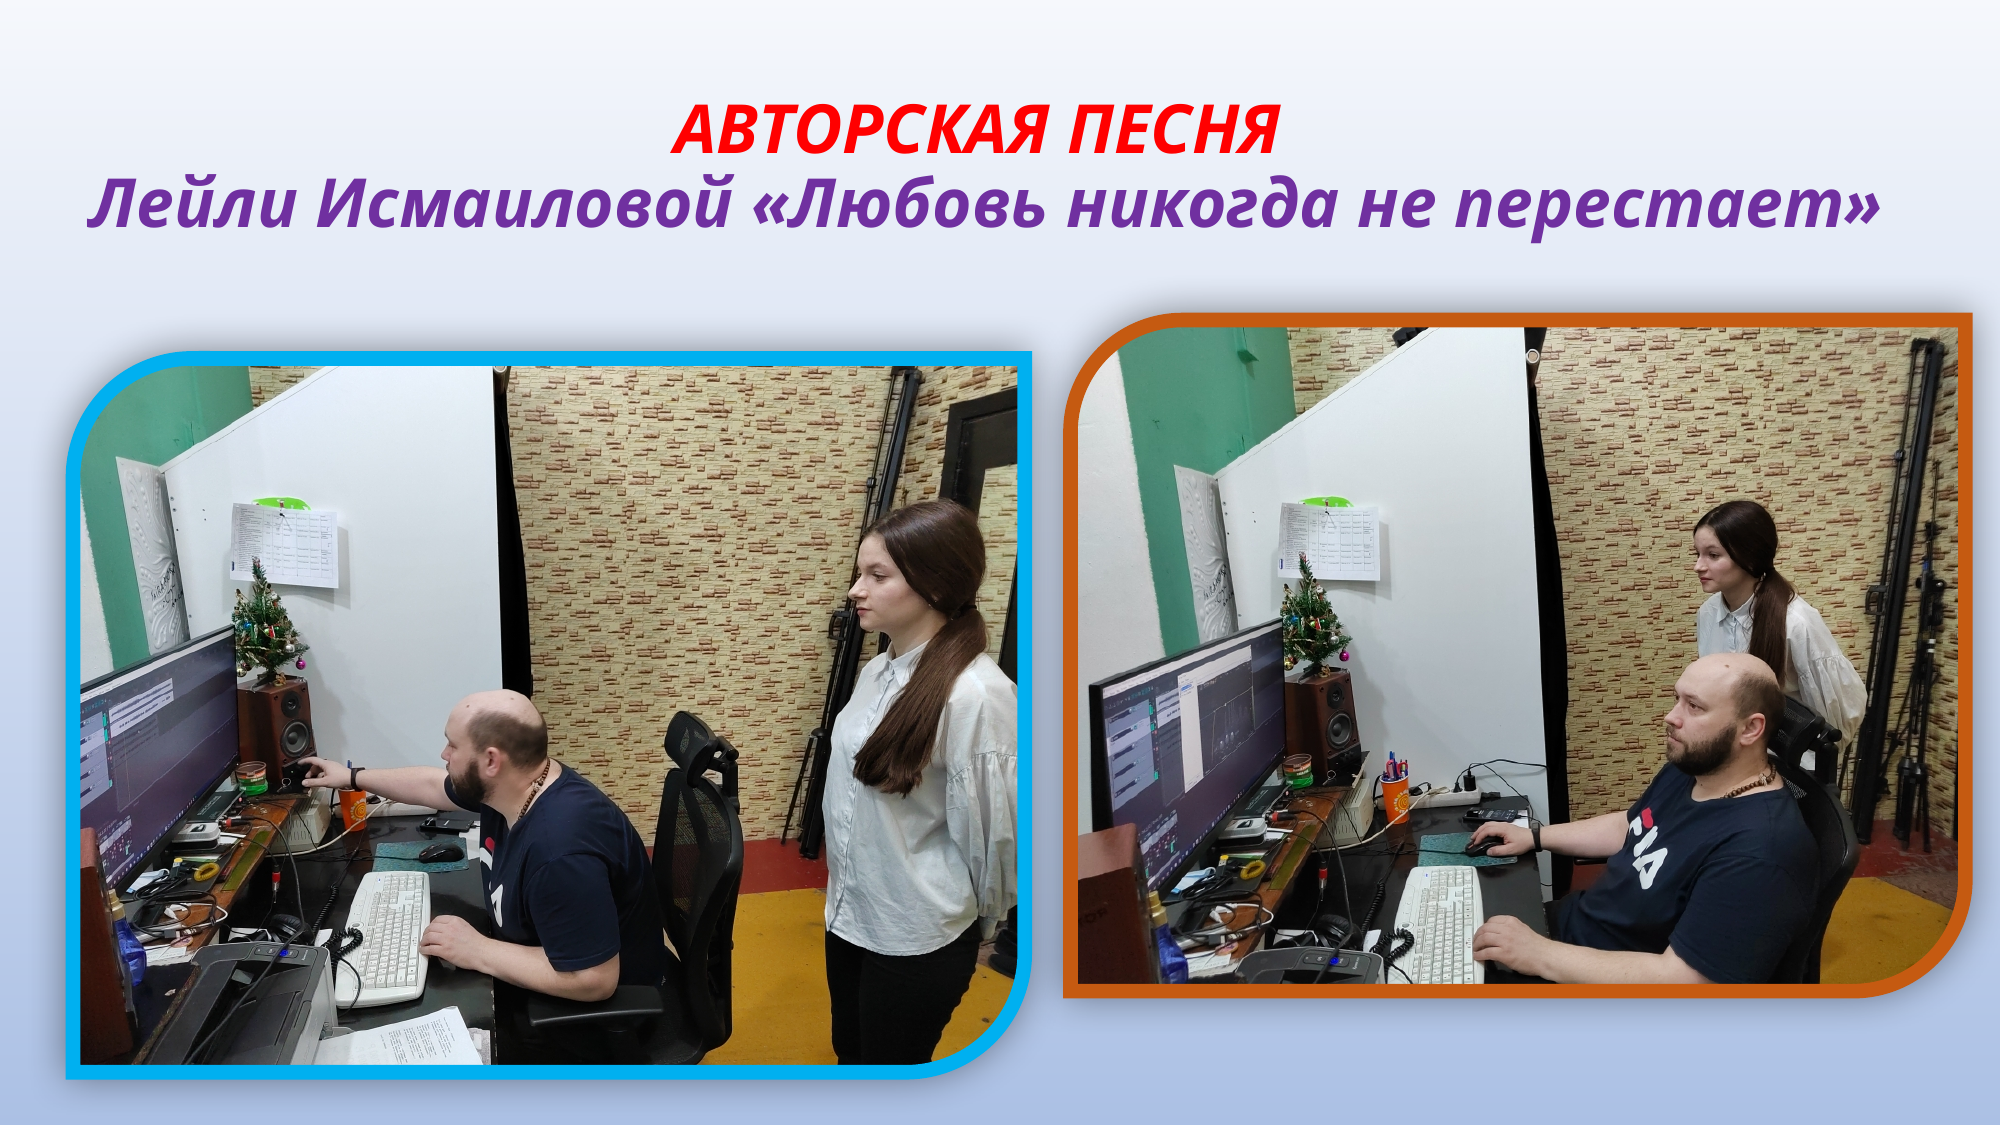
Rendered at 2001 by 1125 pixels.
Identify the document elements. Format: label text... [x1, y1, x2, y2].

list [72, 358, 1025, 1073]
title АВТОРСКАЯ ПЕСНЯ Лейли Исмаиловой «Любовь никогда не перестает» [73, 59, 1901, 278]
picture [1070, 319, 1966, 992]
